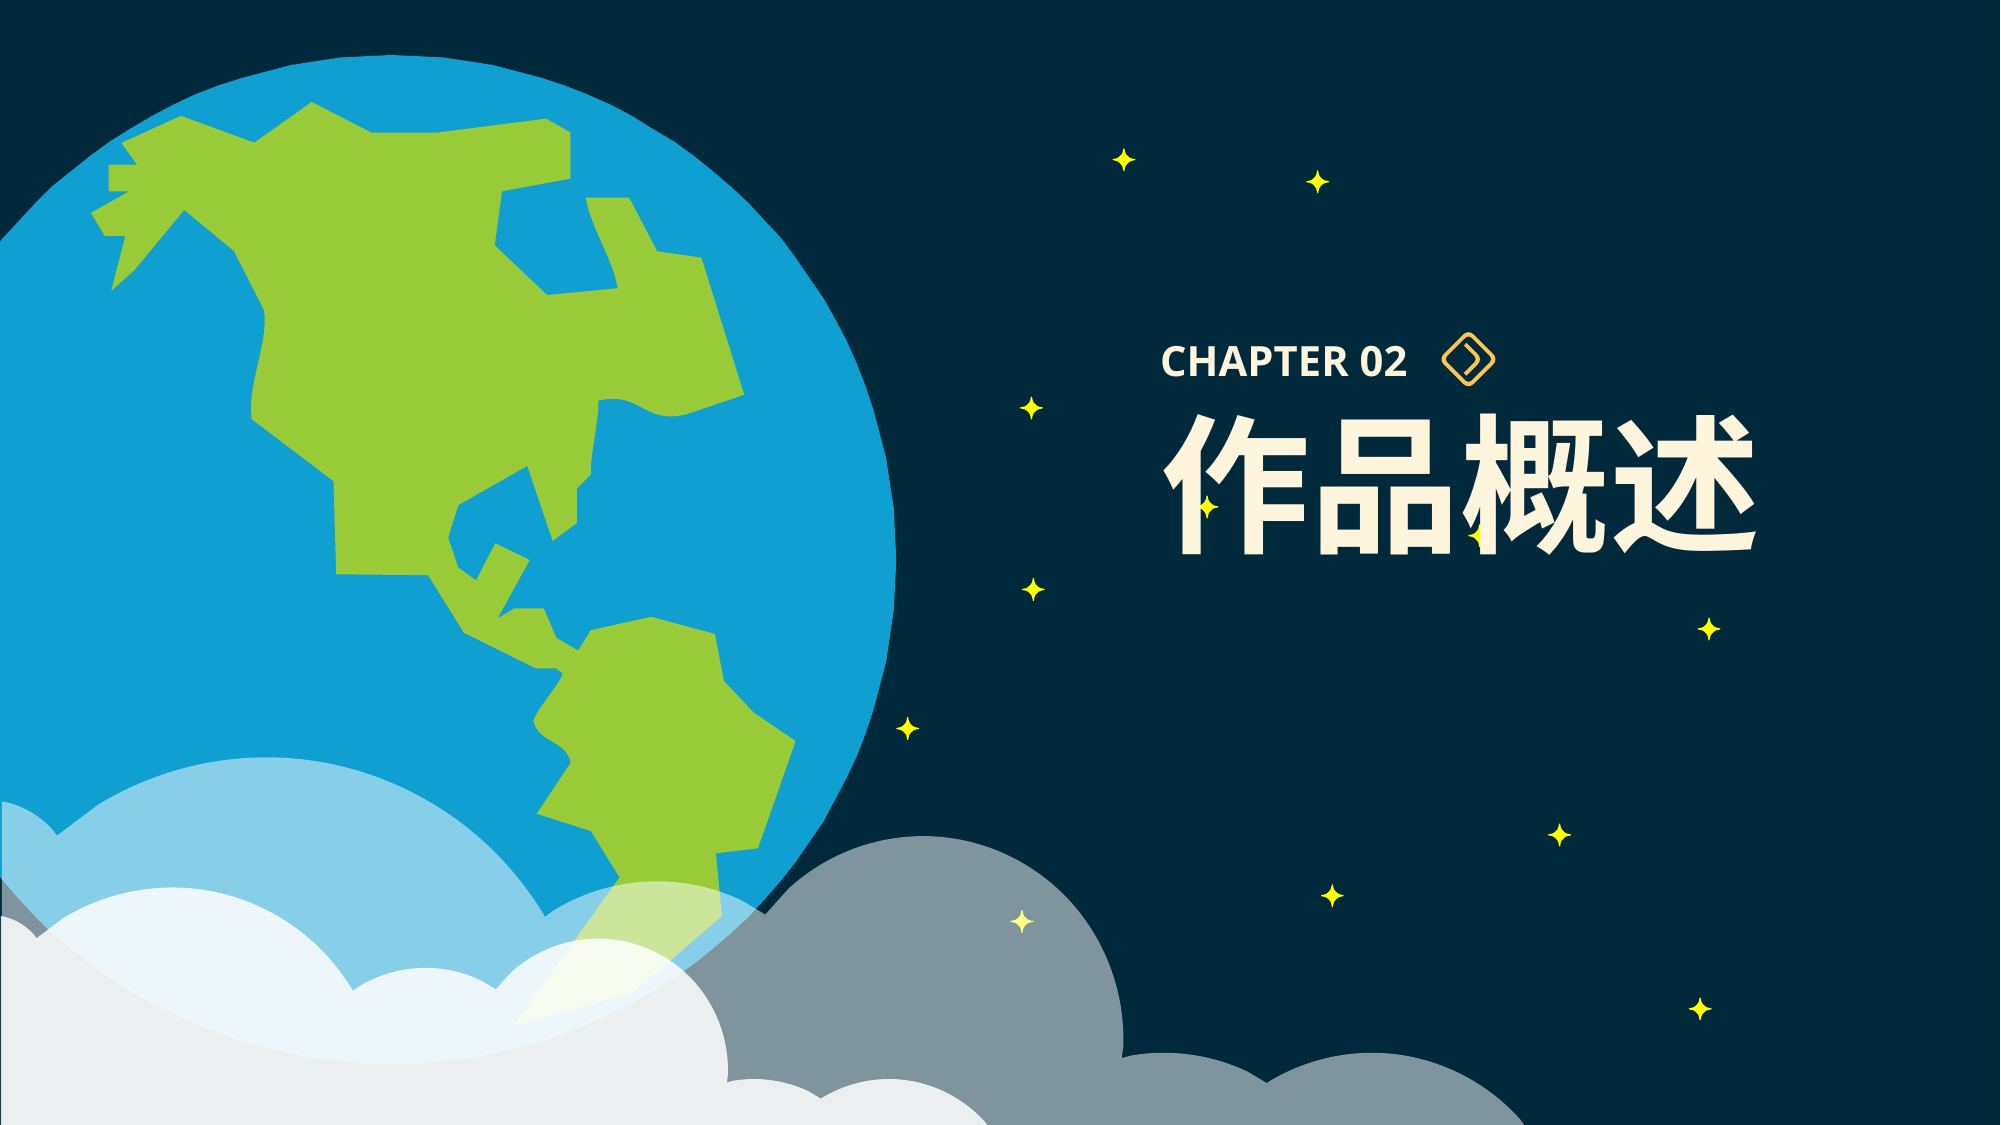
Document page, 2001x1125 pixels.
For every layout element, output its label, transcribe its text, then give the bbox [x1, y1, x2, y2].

list CHAPTER 02 [1145, 329, 1889, 390]
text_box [1447, 338, 1490, 381]
list 作品概述 [1145, 403, 1889, 560]
